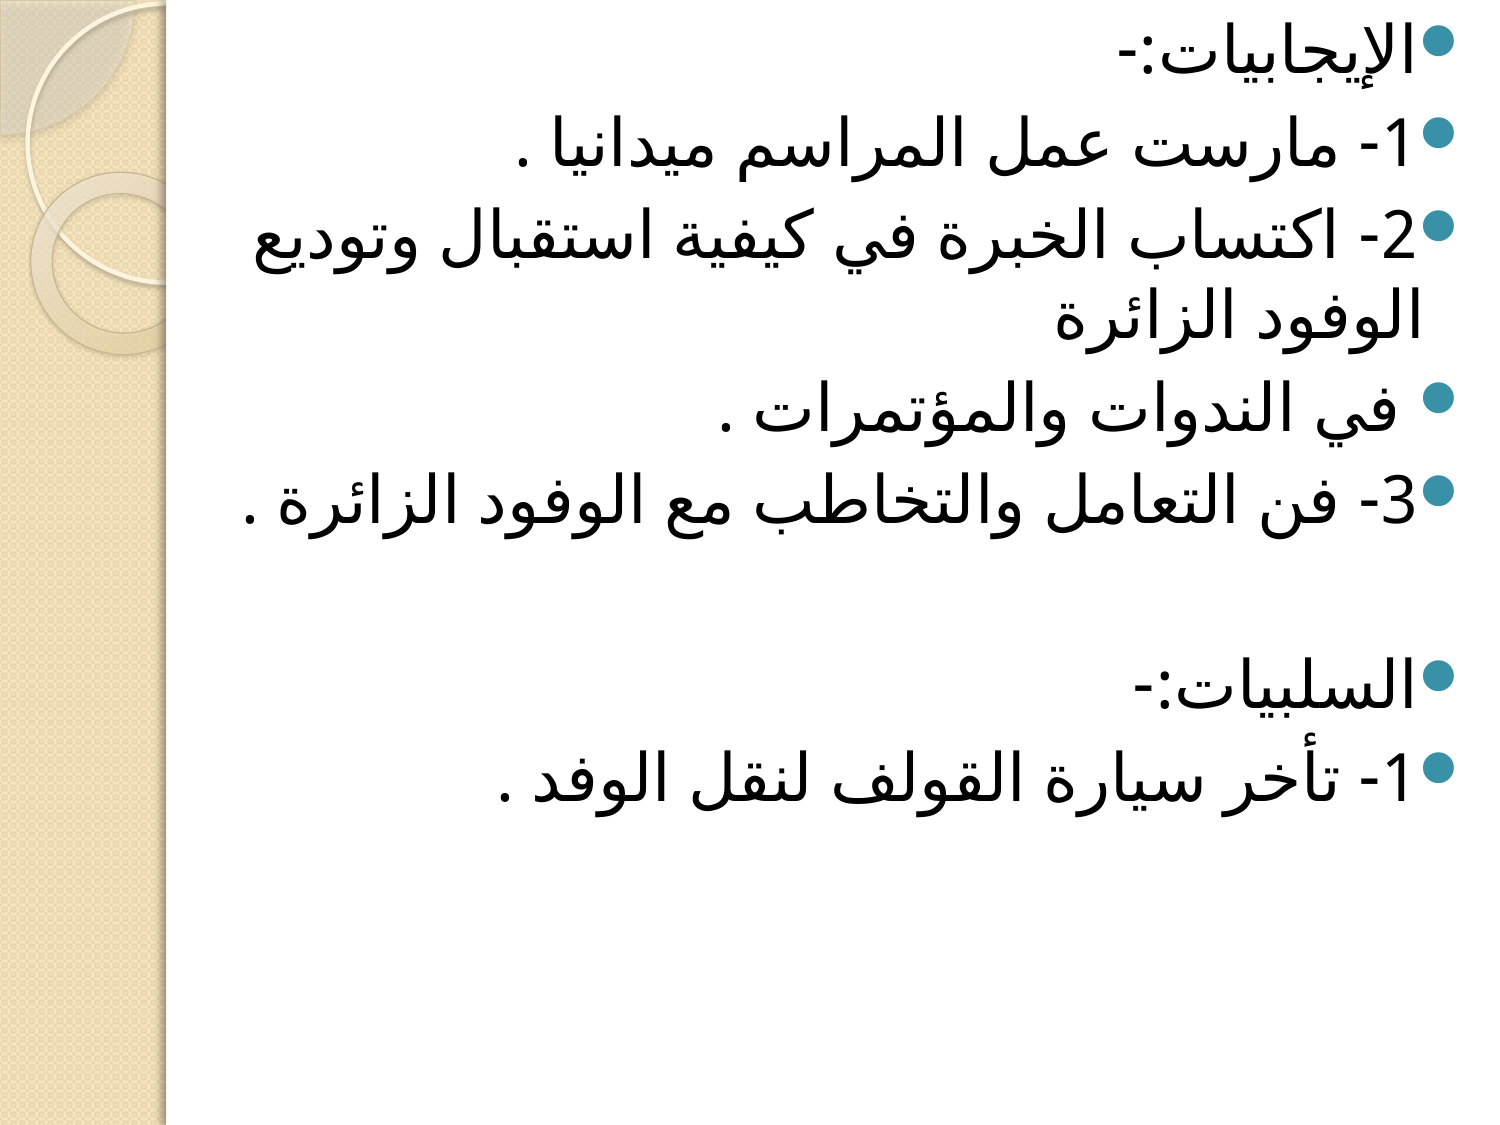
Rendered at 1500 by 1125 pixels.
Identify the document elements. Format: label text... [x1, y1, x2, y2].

list الإيجابيات:- 1- مارست عمل المراسم ميدانيا . 2- اكتساب الخبرة في كيفية استقبال وتوديع الوفود الزائرة في الندوات والمؤتمرات . 3- فن التعامل والتخاطب مع الوفود الزائرة . السلبيات:- 1- تأخر سيارة القولف لنقل الوفد . [171, 0, 1500, 1125]
